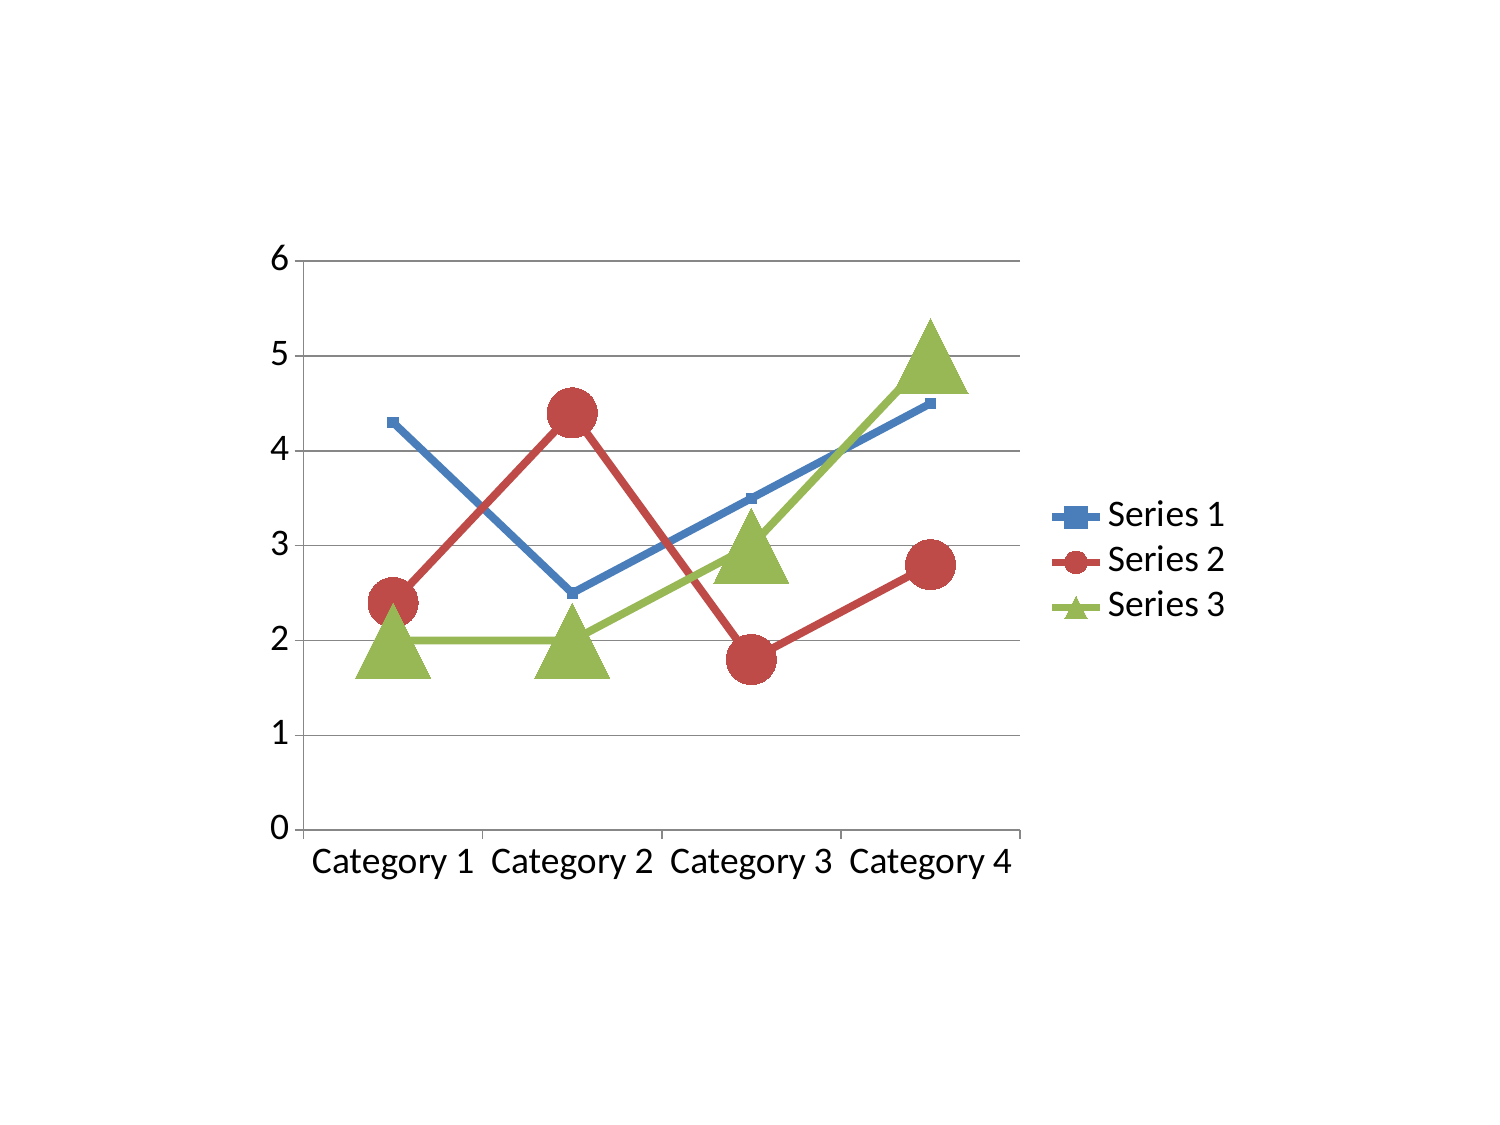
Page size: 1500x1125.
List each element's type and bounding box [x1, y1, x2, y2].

chart [249, 228, 1251, 897]
